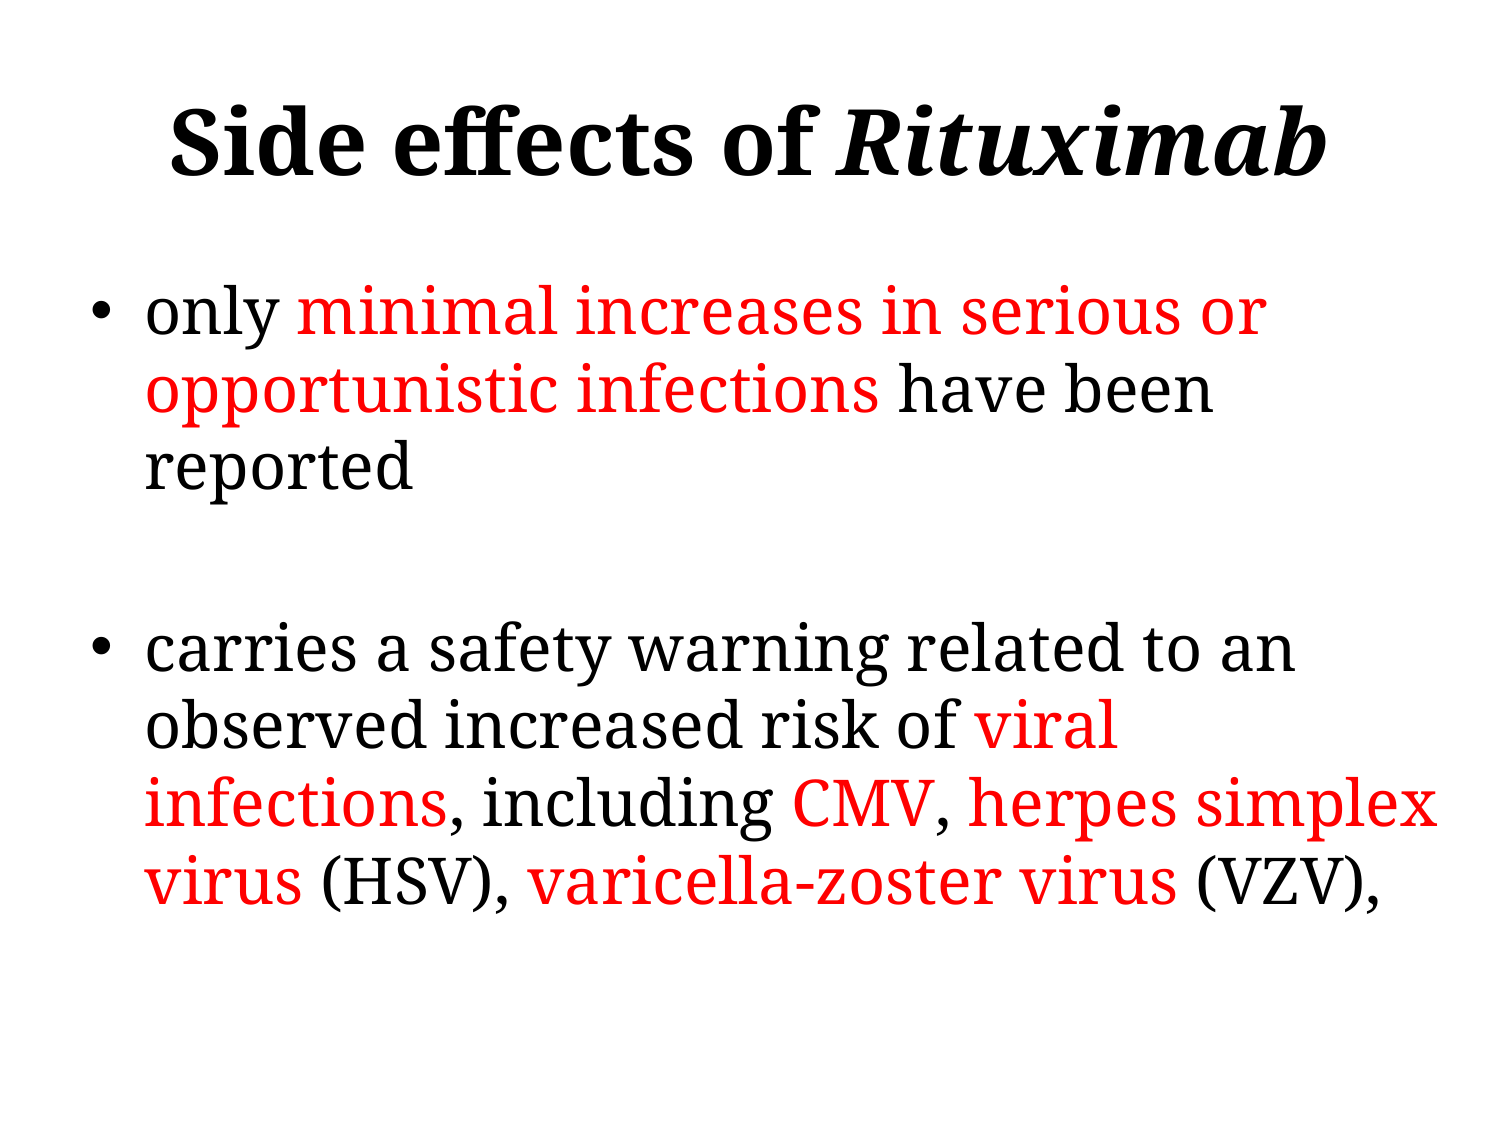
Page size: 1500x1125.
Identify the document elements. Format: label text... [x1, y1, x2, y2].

list only minimal increases in serious or opportunistic infections have been reported carries a safety warning related to an observed increased risk of viral infections, including CMV, herpes simplex virus (HSV), varicella-zoster virus (VZV), [75, 262, 1463, 1005]
title Side effects of Rituximab [75, 45, 1425, 233]
